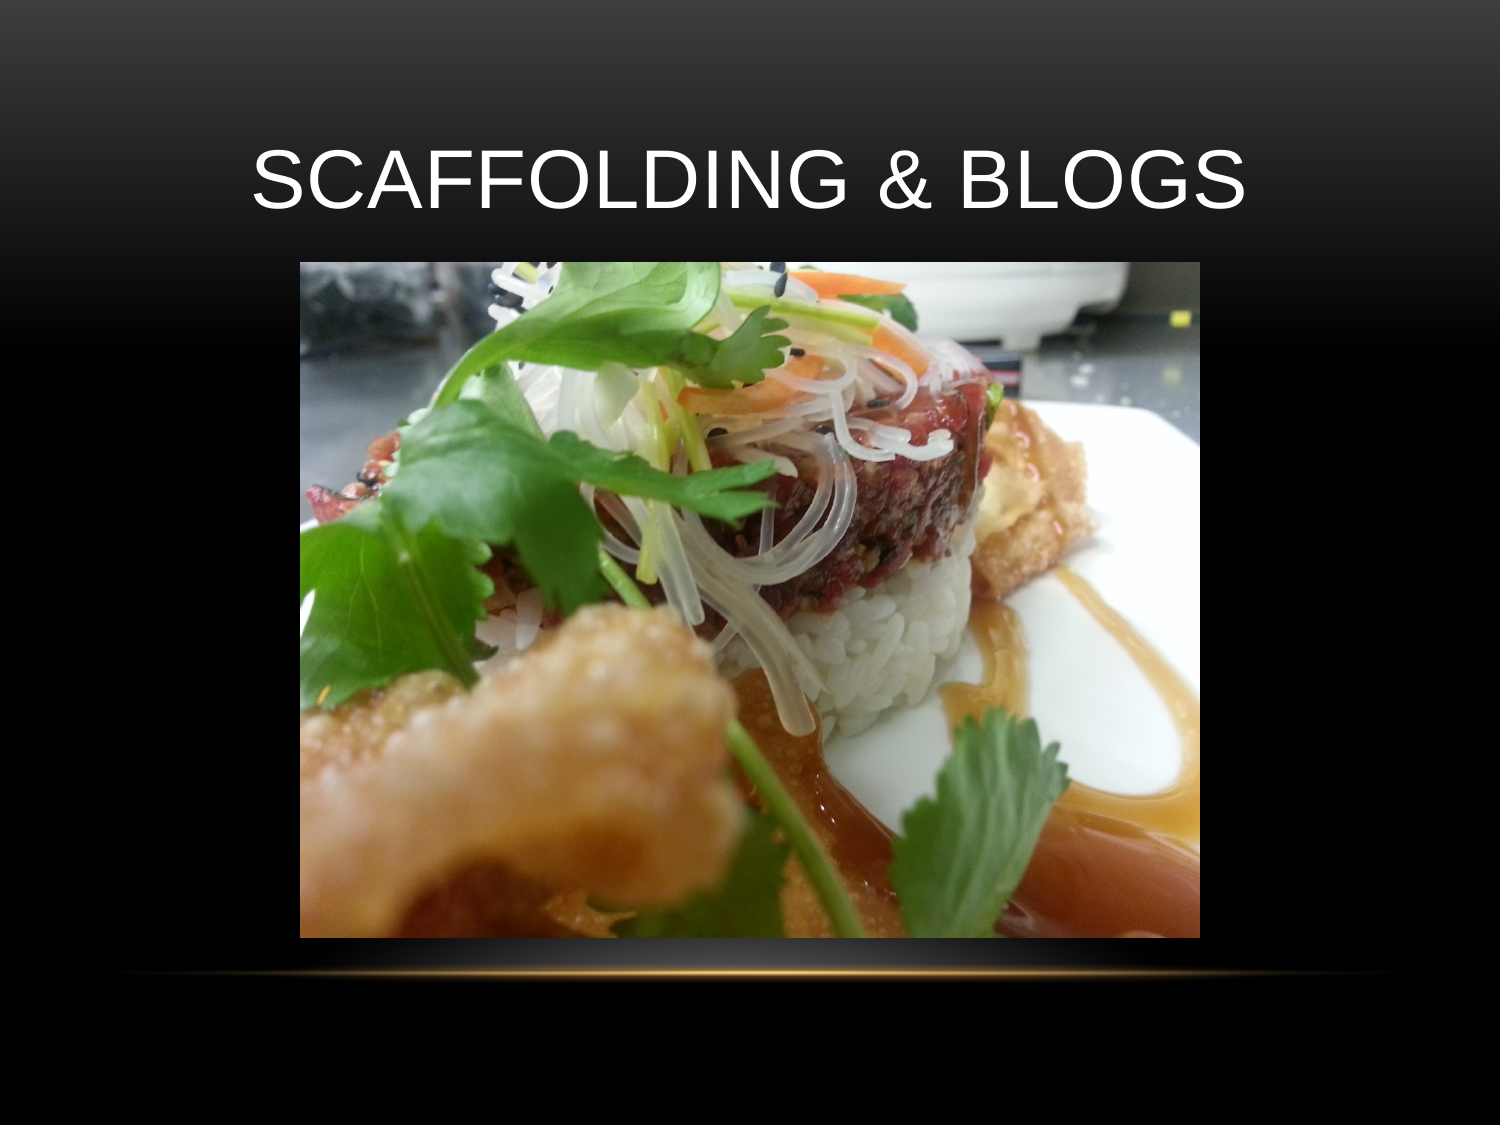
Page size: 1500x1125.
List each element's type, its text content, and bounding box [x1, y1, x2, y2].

picture [0, 0, 1500, 1125]
title Scaffolding & Blogs [99, 45, 1400, 233]
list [299, 262, 1201, 938]
